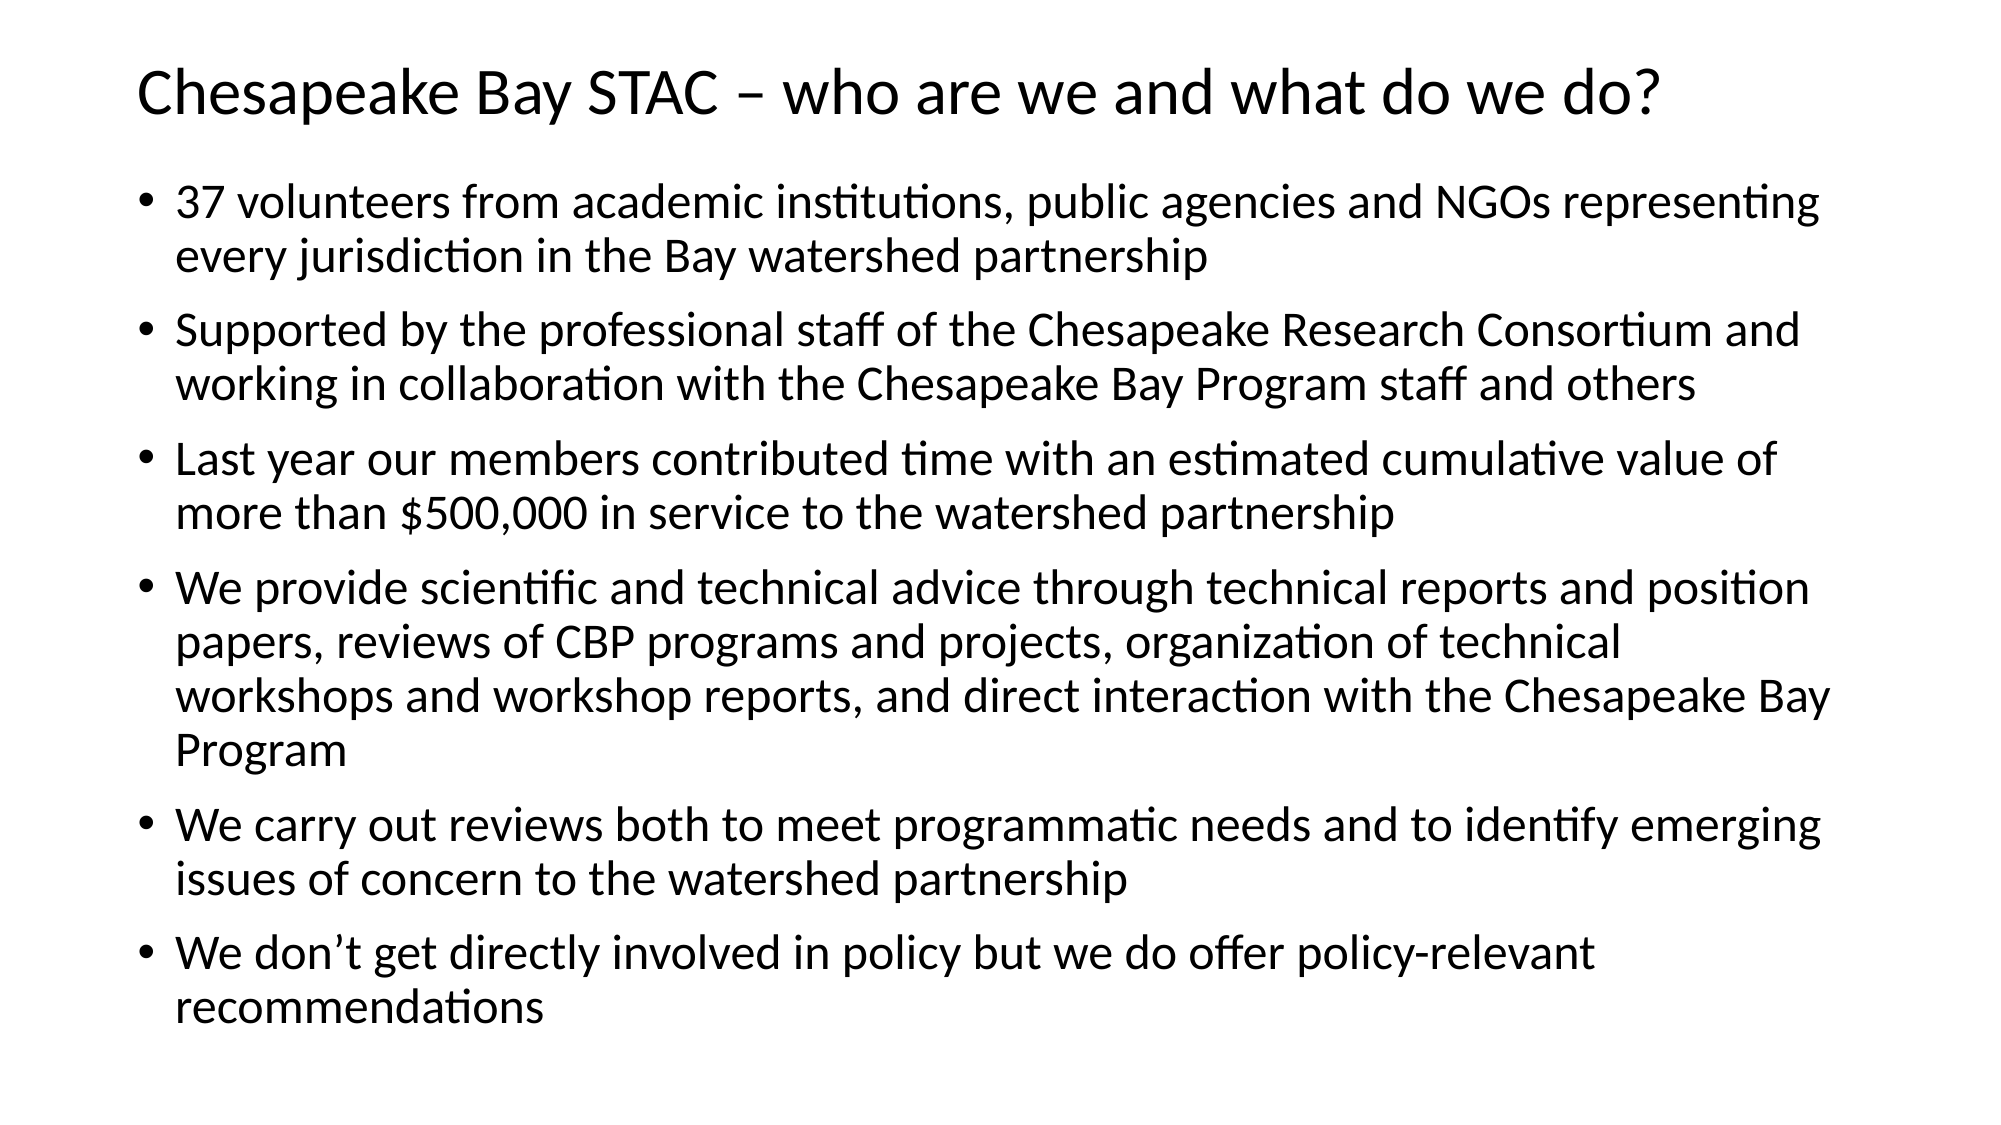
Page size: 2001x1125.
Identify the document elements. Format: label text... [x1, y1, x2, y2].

title Chesapeake Bay STAC – who are we and what do we do? [122, 17, 1848, 167]
list 37 volunteers from academic institutions, public agencies and NGOs representing every jurisdiction in the Bay watershed partnership Supported by the professional staff of the Chesapeake Research Consortium and working in collaboration with the Chesapeake Bay Program staff and others Last year our members contributed time with an estimated cumulative value of more than $500,000 in service to the watershed partnership We provide scientific and technical advice through technical reports and position papers, reviews of CBP programs and projects, organization of technical workshops and workshop reports, and direct interaction with the Chesapeake Bay Program We carry out reviews both to meet programmatic needs and to identify emerging issues of concern to the watershed partnership We don’t get directly involved in policy but we do offer policy-relevant recommendations [122, 167, 1848, 994]
